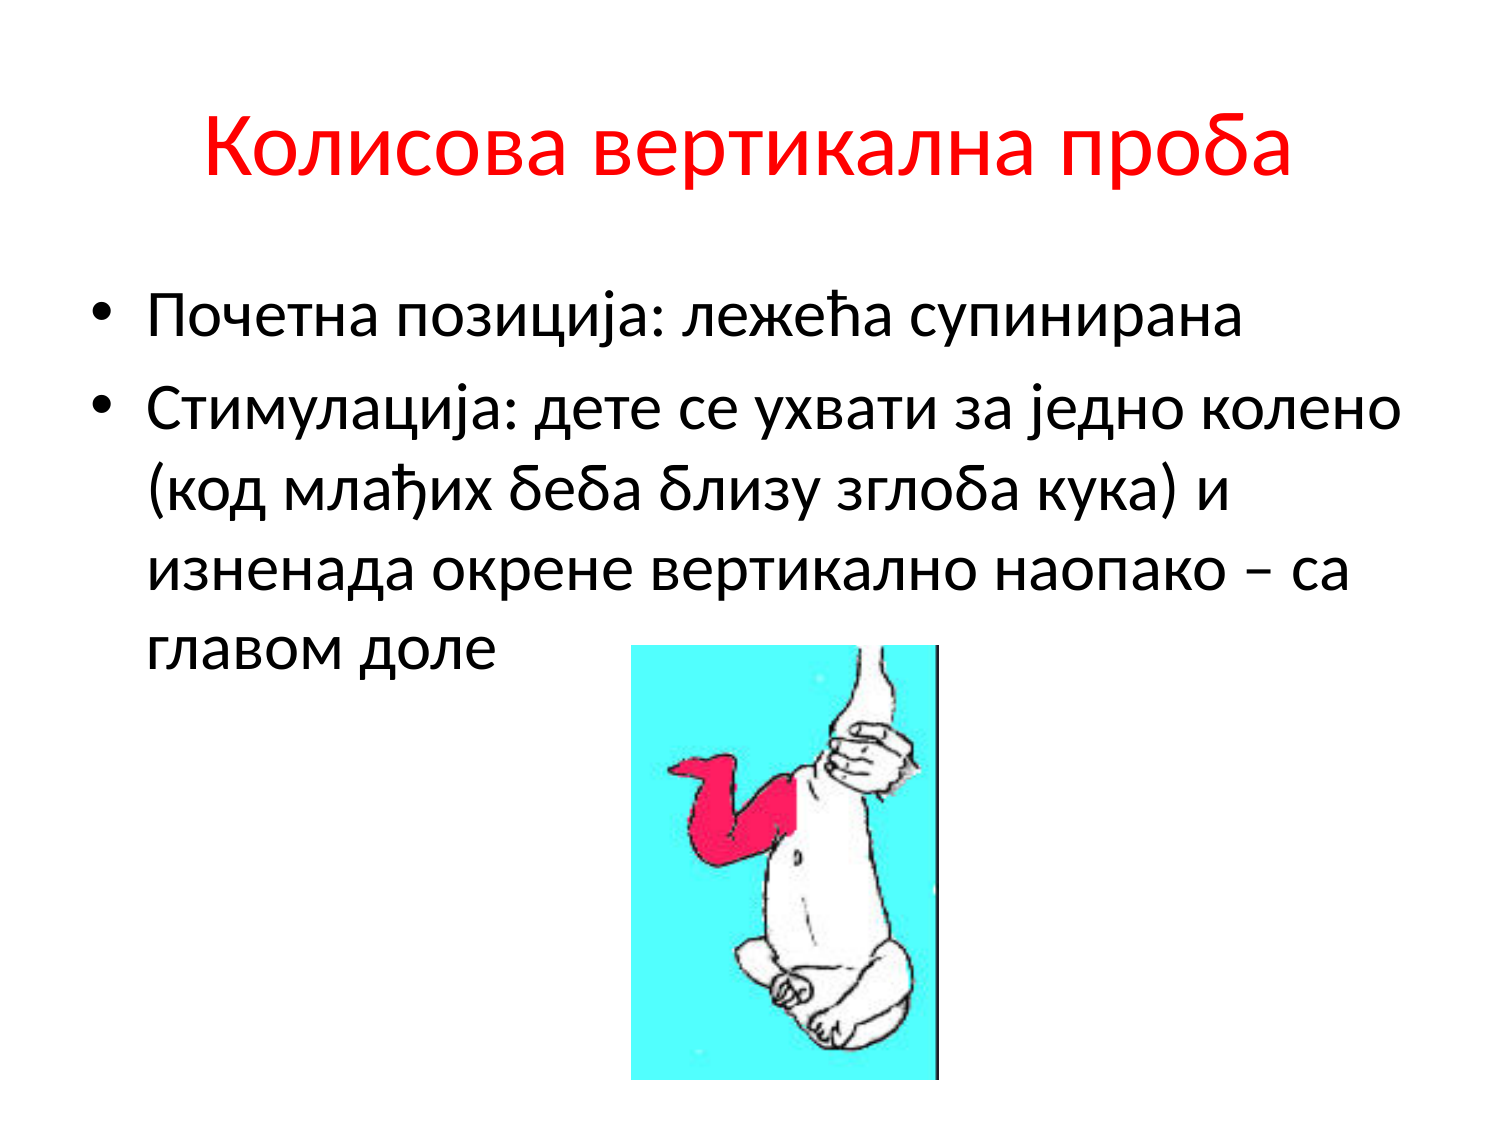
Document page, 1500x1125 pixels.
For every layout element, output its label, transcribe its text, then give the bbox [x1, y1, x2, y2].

title Колисова вертикална проба [75, 45, 1425, 233]
list Почетна позиција: лежећа супинирана Стимулација: дете се ухвати за једно колено (код млађих беба близу зглоба кука) и изненада окрене вертикално наопако – са главом доле [75, 262, 1425, 1005]
picture [631, 644, 940, 1080]
